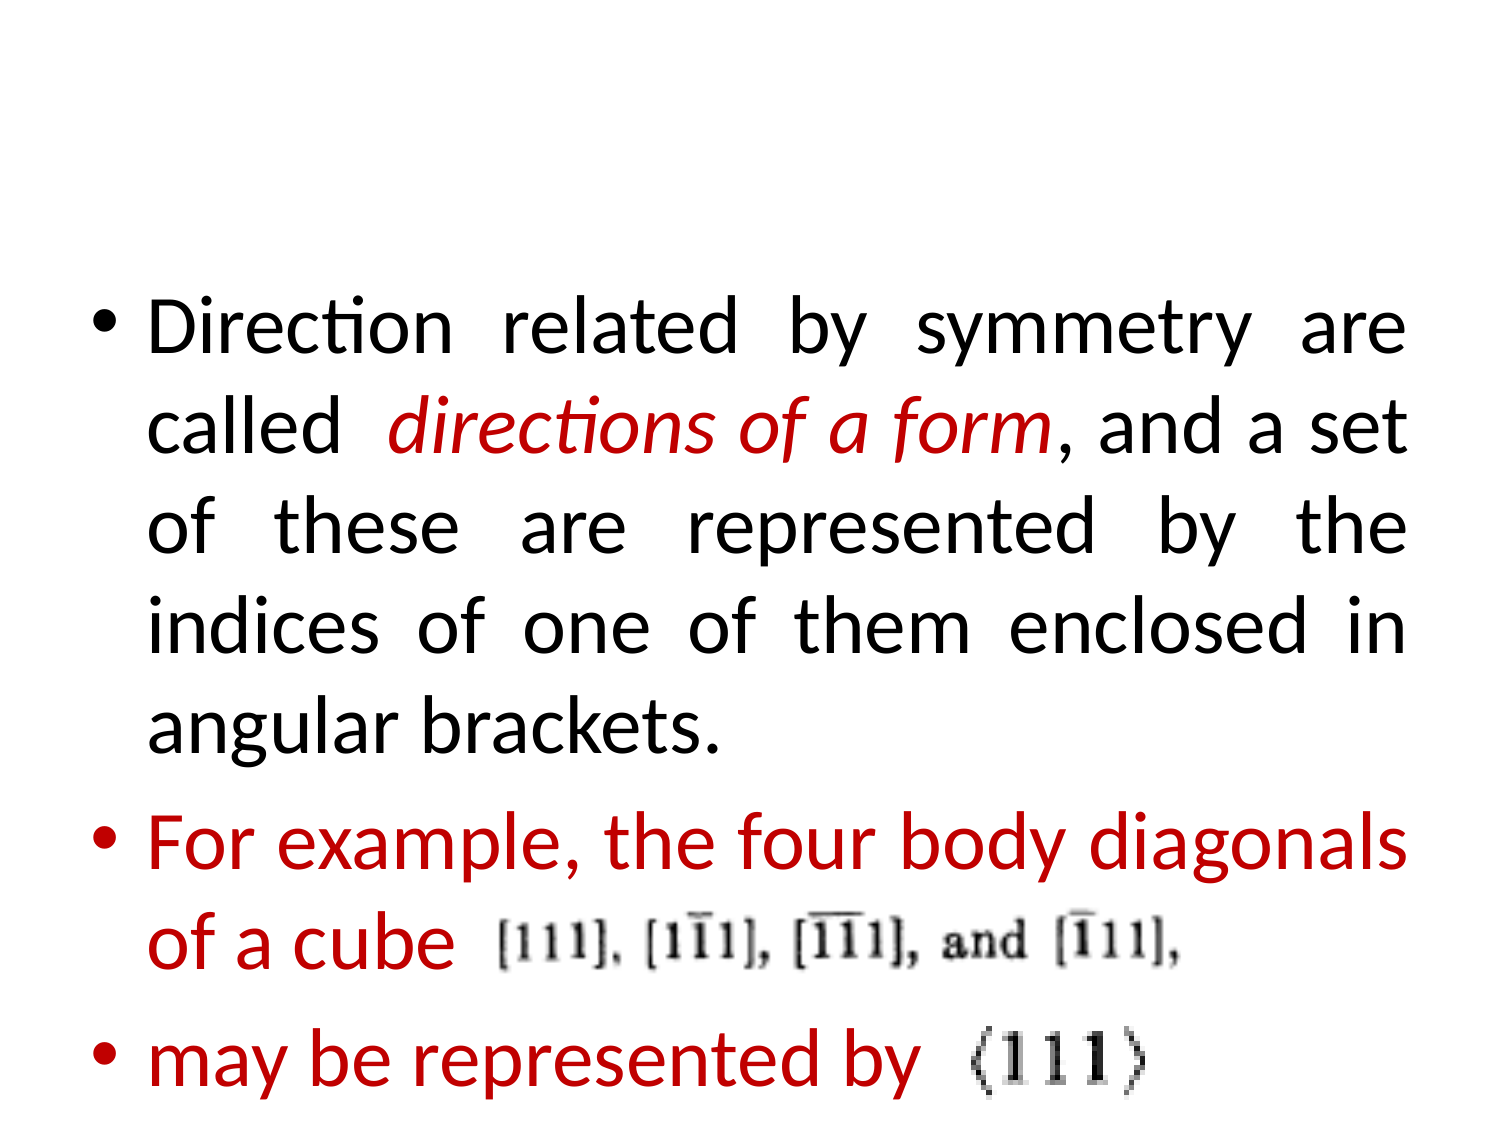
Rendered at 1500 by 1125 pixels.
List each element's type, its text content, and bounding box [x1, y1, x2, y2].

picture [949, 1012, 1151, 1101]
list Direction related by symmetry are called directions of a form, and a set of these are represented by the indices of one of them enclosed in angular brackets. For example, the four body diagonals of a cube may be represented by [75, 262, 1425, 1125]
picture [487, 899, 1182, 991]
